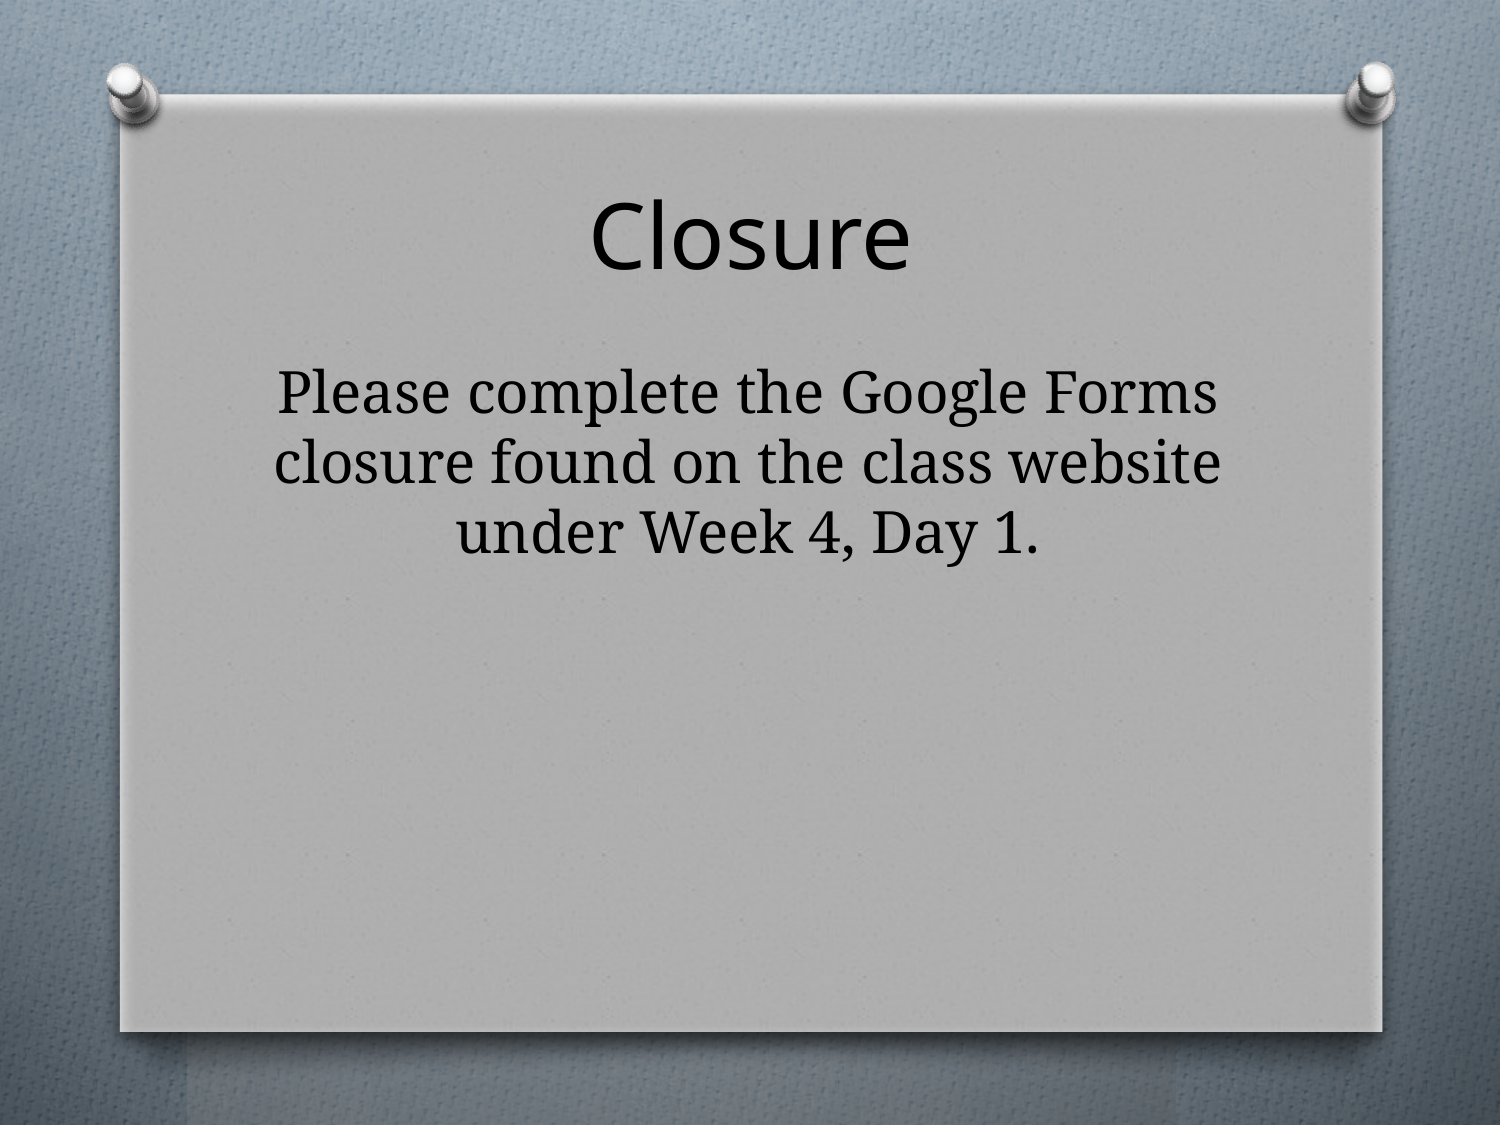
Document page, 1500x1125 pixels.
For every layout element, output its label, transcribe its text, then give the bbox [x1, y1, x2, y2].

picture [1317, 35, 1439, 156]
title Closure [179, 134, 1323, 332]
picture [75, 29, 198, 153]
list Please complete the Google Forms closure found on the class website under Week 4, Day 1. [240, 347, 1257, 601]
